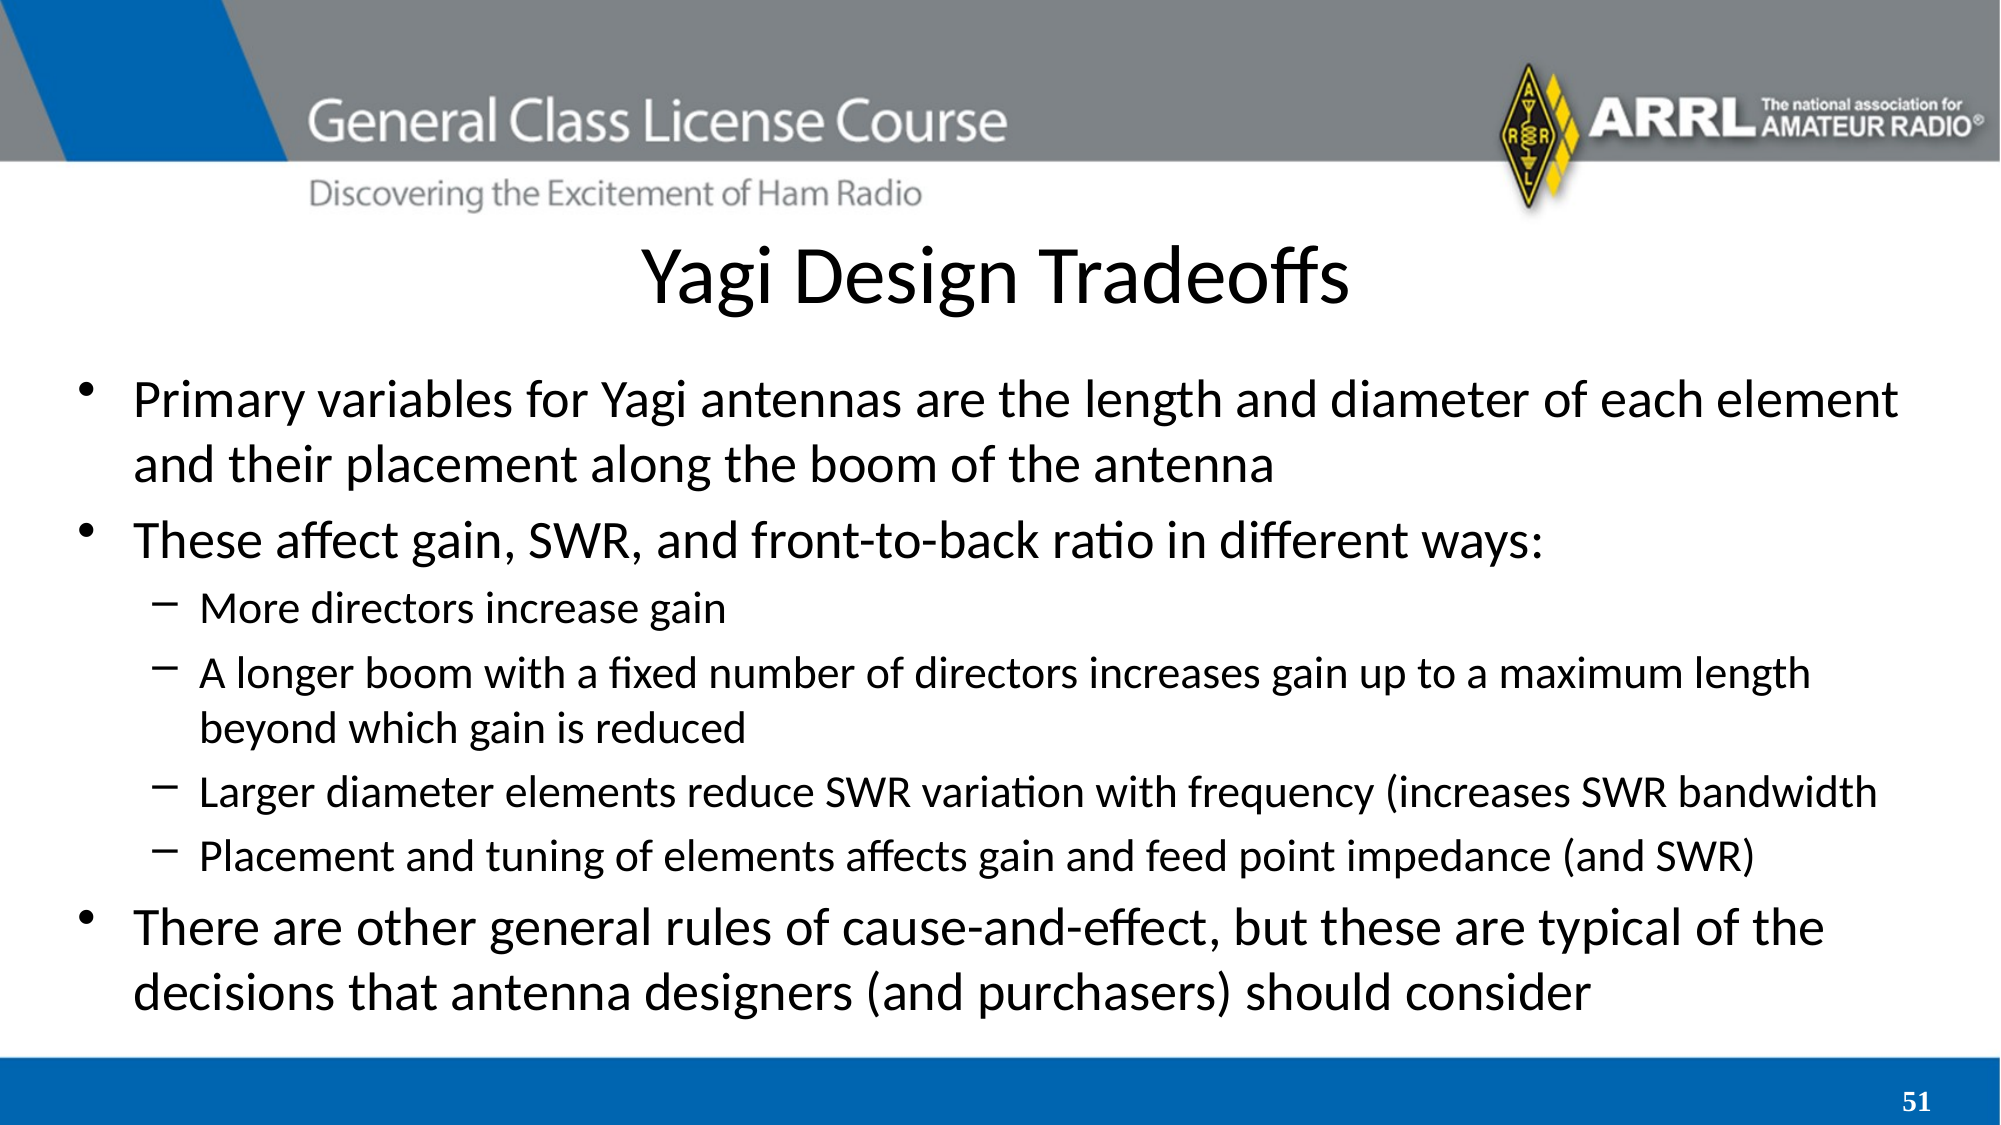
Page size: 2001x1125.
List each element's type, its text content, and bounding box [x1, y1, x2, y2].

picture [0, 0, 2001, 1125]
title Yagi Design Tradeoffs [96, 212, 1897, 355]
list Primary variables for Yagi antennas are the length and diameter of each element and their placement along the boom of the antenna These affect gain, SWR, and front-to-back ratio in different ways: More directors increase gain A longer boom with a fixed number of directors increases gain up to a maximum length beyond which gain is reduced Larger diameter elements reduce SWR variation with frequency (increases SWR bandwidth Placement and tuning of elements affects gain and feed point impedance (and SWR) There are other general rules of cause-and-effect, but these are typical of the decisions that antenna designers (and purchasers) should consider [62, 355, 1950, 1075]
